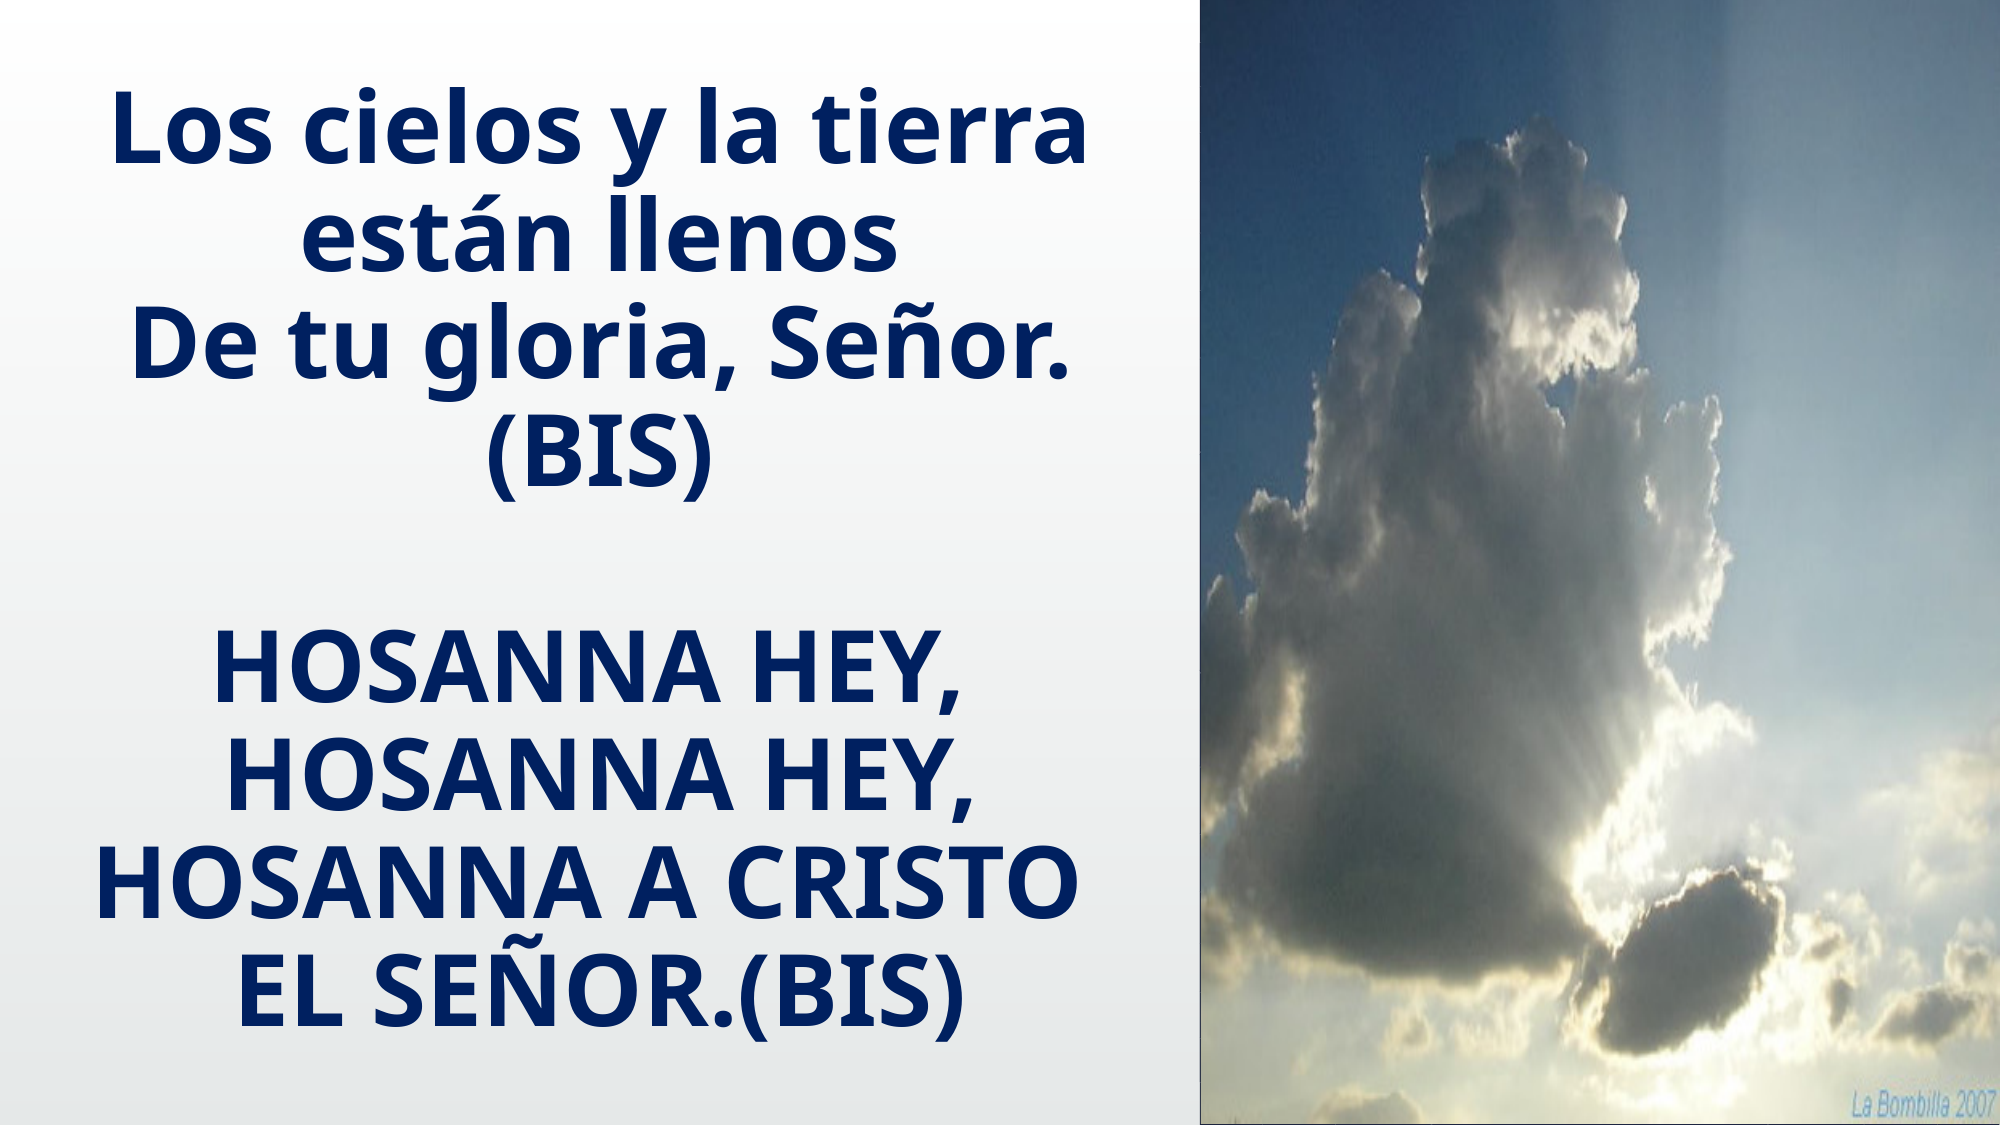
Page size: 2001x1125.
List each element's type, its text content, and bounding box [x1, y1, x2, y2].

picture [1200, 0, 2000, 1124]
title Los cielos y la tierra están llenos De tu gloria, Señor. (BIS) HOSANNA HEY, HOSANNA HEY, HOSANNA A CRISTO EL SEÑOR.(BIS) [0, 0, 1201, 1125]
